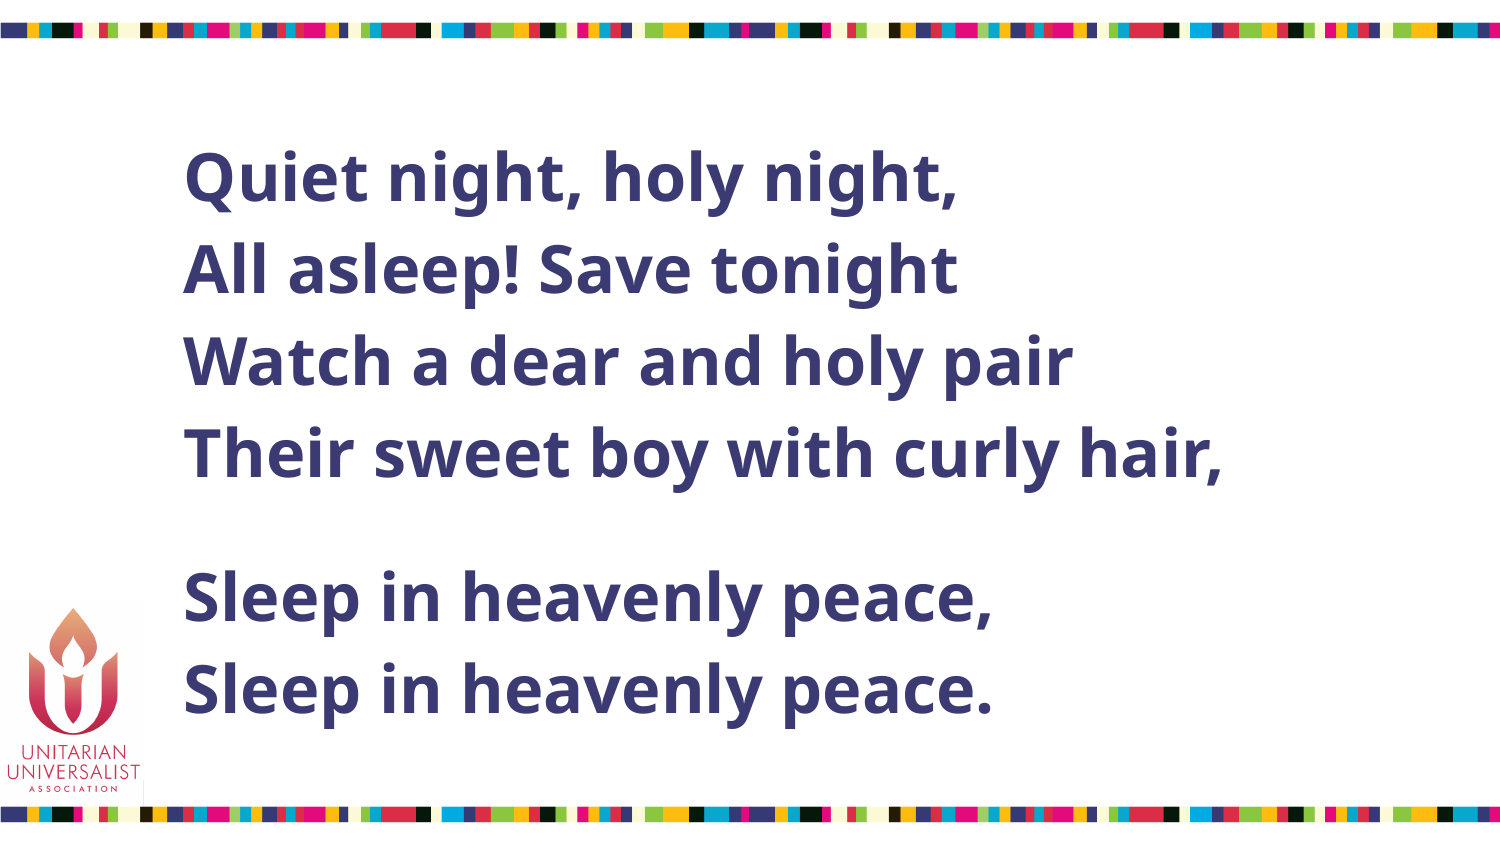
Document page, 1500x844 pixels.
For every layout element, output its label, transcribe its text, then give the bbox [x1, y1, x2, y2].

picture [0, 22, 1500, 40]
text_box Quiet night, holy night, All asleep! Save tonight Watch a dear and holy pair Their sweet boy with curly hair, Sleep in heavenly peace, Sleep in heavenly peace. [168, 107, 1421, 742]
picture [0, 600, 1500, 824]
